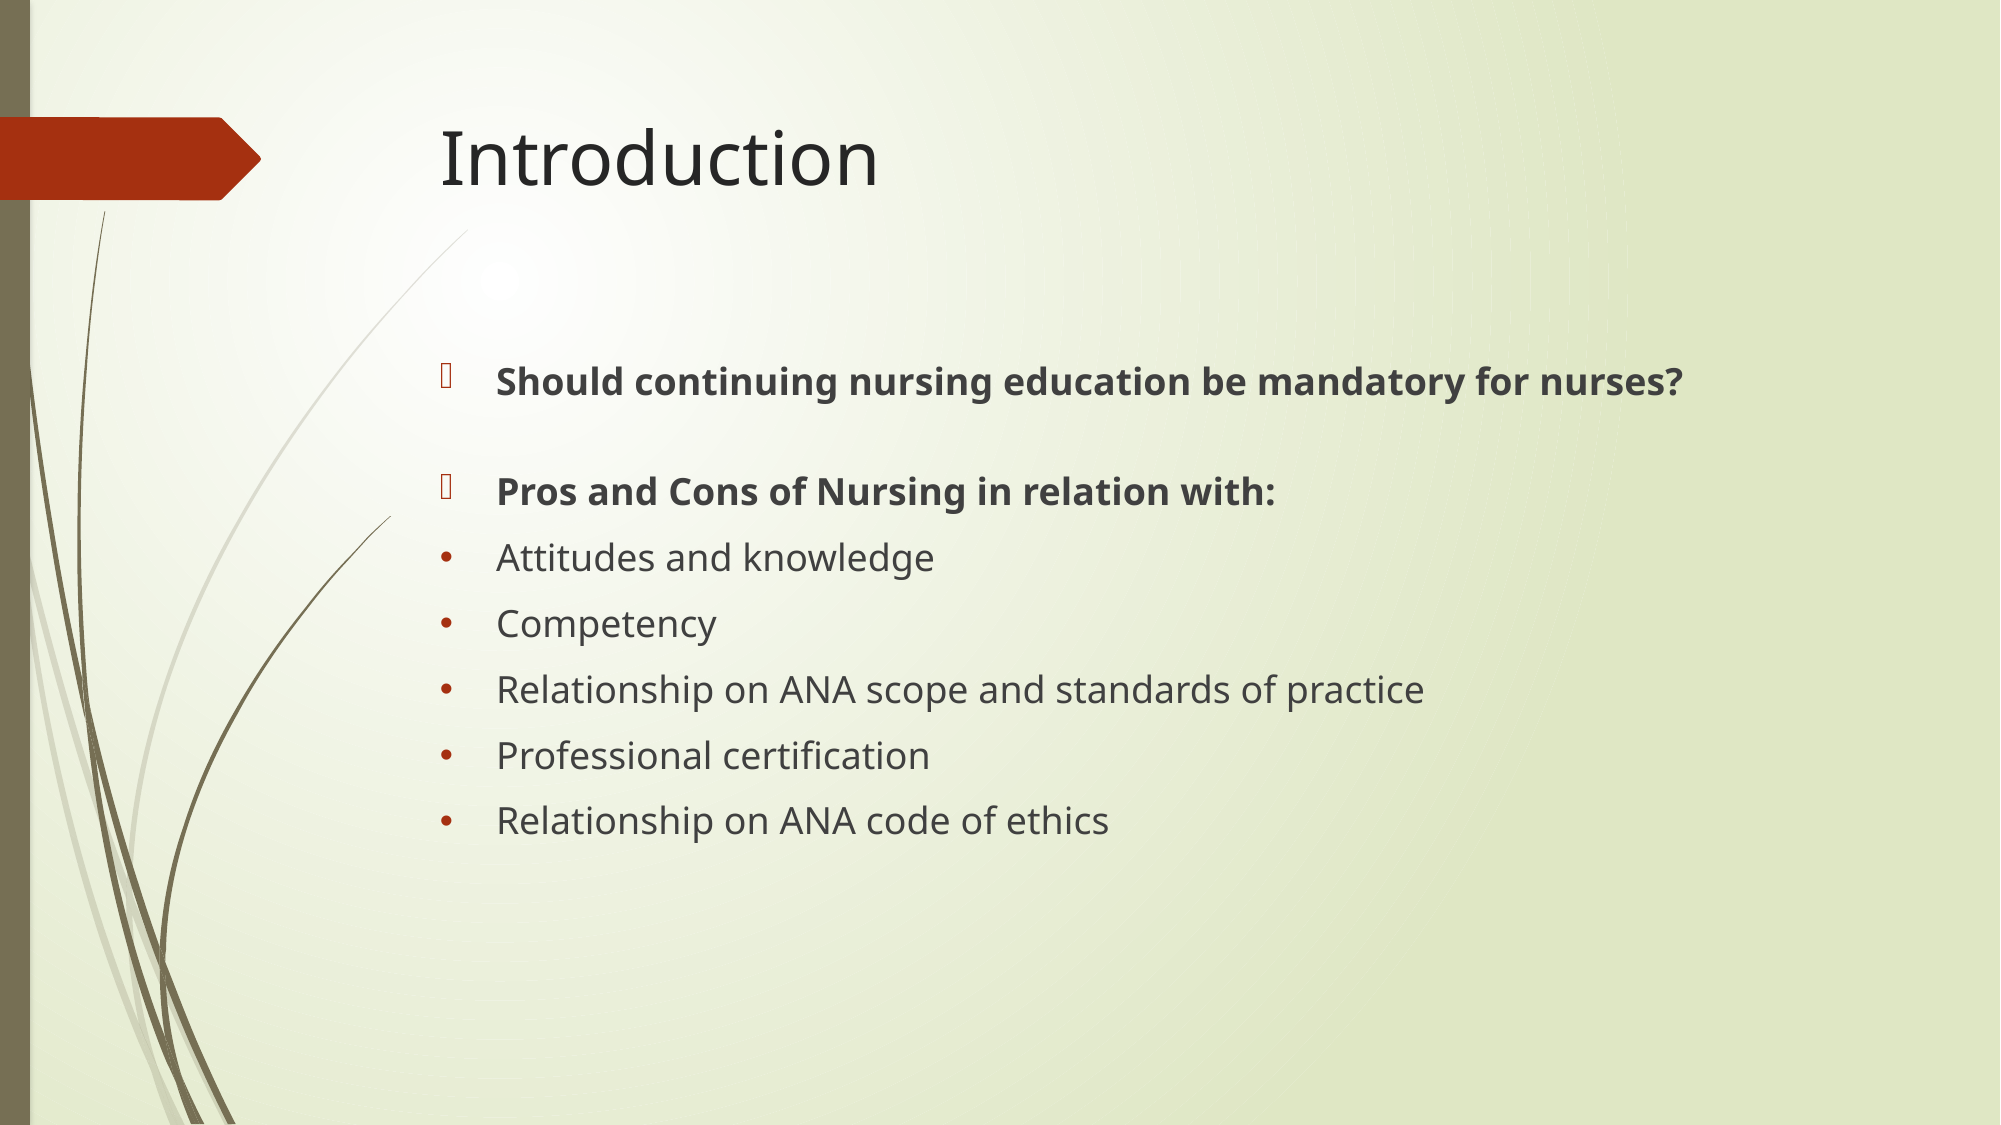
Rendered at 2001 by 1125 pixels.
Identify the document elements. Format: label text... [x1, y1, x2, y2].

list Should continuing nursing education be mandatory for nurses? Pros and Cons of Nursing in relation with: Attitudes and knowledge Competency Relationship on ANA scope and standards of practice Professional certification Relationship on ANA code of ethics [424, 350, 1888, 970]
title Introduction [425, 102, 1888, 313]
